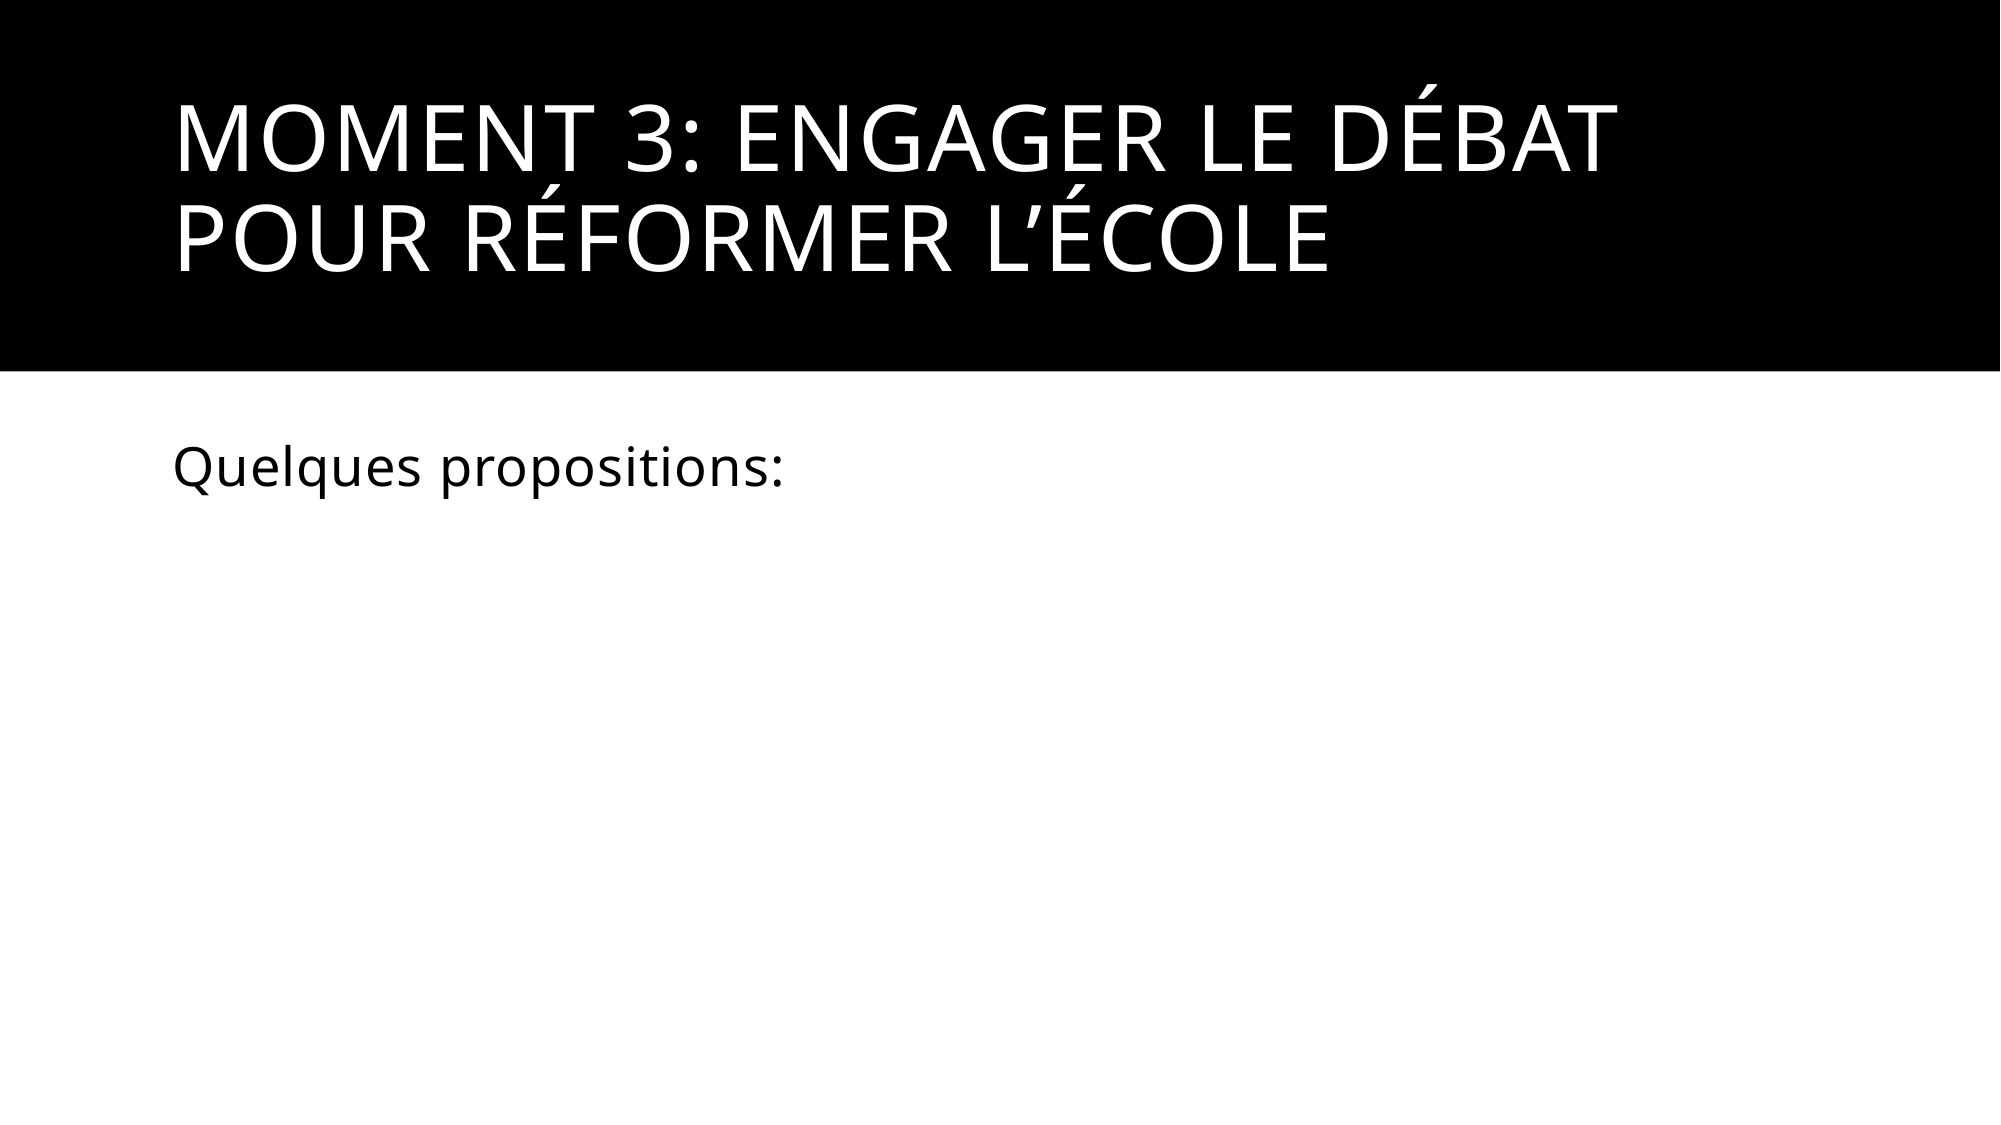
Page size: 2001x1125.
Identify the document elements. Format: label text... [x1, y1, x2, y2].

title Moment 3: engager le débat pour réformer l’école [157, 52, 1842, 332]
list Quelques propositions: [157, 424, 1842, 1014]
